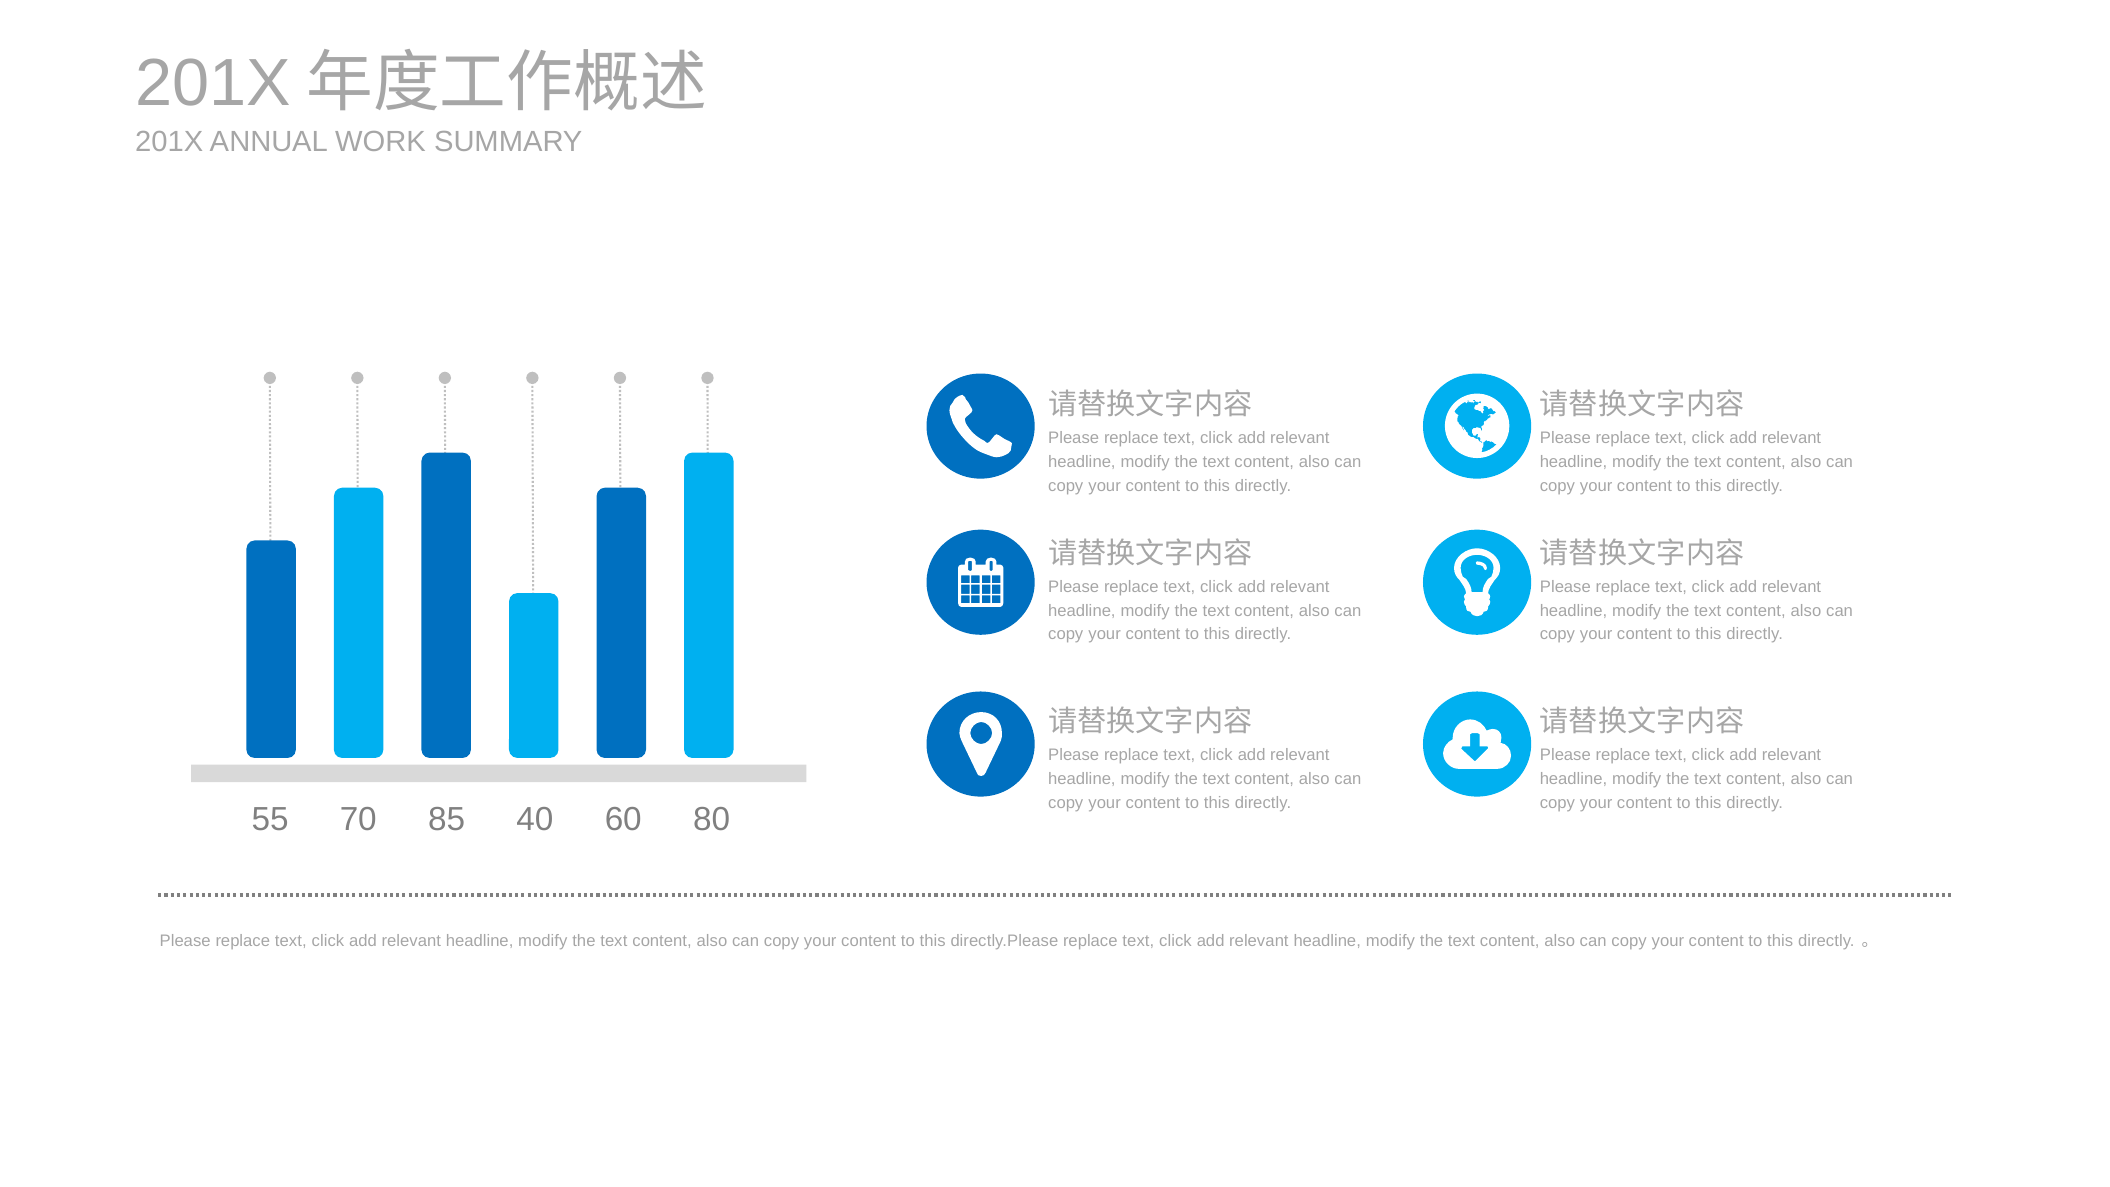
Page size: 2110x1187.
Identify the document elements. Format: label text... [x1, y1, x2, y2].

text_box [421, 377, 471, 758]
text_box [246, 377, 296, 758]
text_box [596, 377, 646, 758]
text_box 40 [516, 789, 554, 837]
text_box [926, 373, 1035, 479]
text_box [926, 529, 1035, 635]
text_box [1539, 695, 1874, 811]
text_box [1048, 695, 1383, 811]
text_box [1422, 529, 1532, 635]
text_box 70 [339, 789, 377, 837]
text_box 85 [428, 789, 466, 837]
text_box 201X ANNUAL WORK SUMMARY [135, 122, 596, 158]
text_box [333, 377, 384, 758]
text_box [1539, 378, 1874, 494]
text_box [684, 377, 734, 758]
text_box 201X年度工作概述 [135, 38, 783, 119]
text_box Please replace text, click add relevant headline, modify the text content, also can copy your content to this directly.Please replace text, click add relevant headline, modify the text content, also can copy your content to this directly.。 [159, 925, 1950, 950]
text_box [1048, 527, 1383, 643]
text_box 80 [692, 789, 731, 837]
text_box [190, 763, 807, 783]
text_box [1048, 378, 1392, 494]
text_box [509, 377, 559, 758]
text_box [1539, 527, 1874, 643]
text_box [926, 691, 1035, 797]
text_box 55 [251, 789, 289, 837]
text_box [1422, 373, 1532, 479]
text_box 60 [604, 789, 642, 837]
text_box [1422, 691, 1532, 797]
